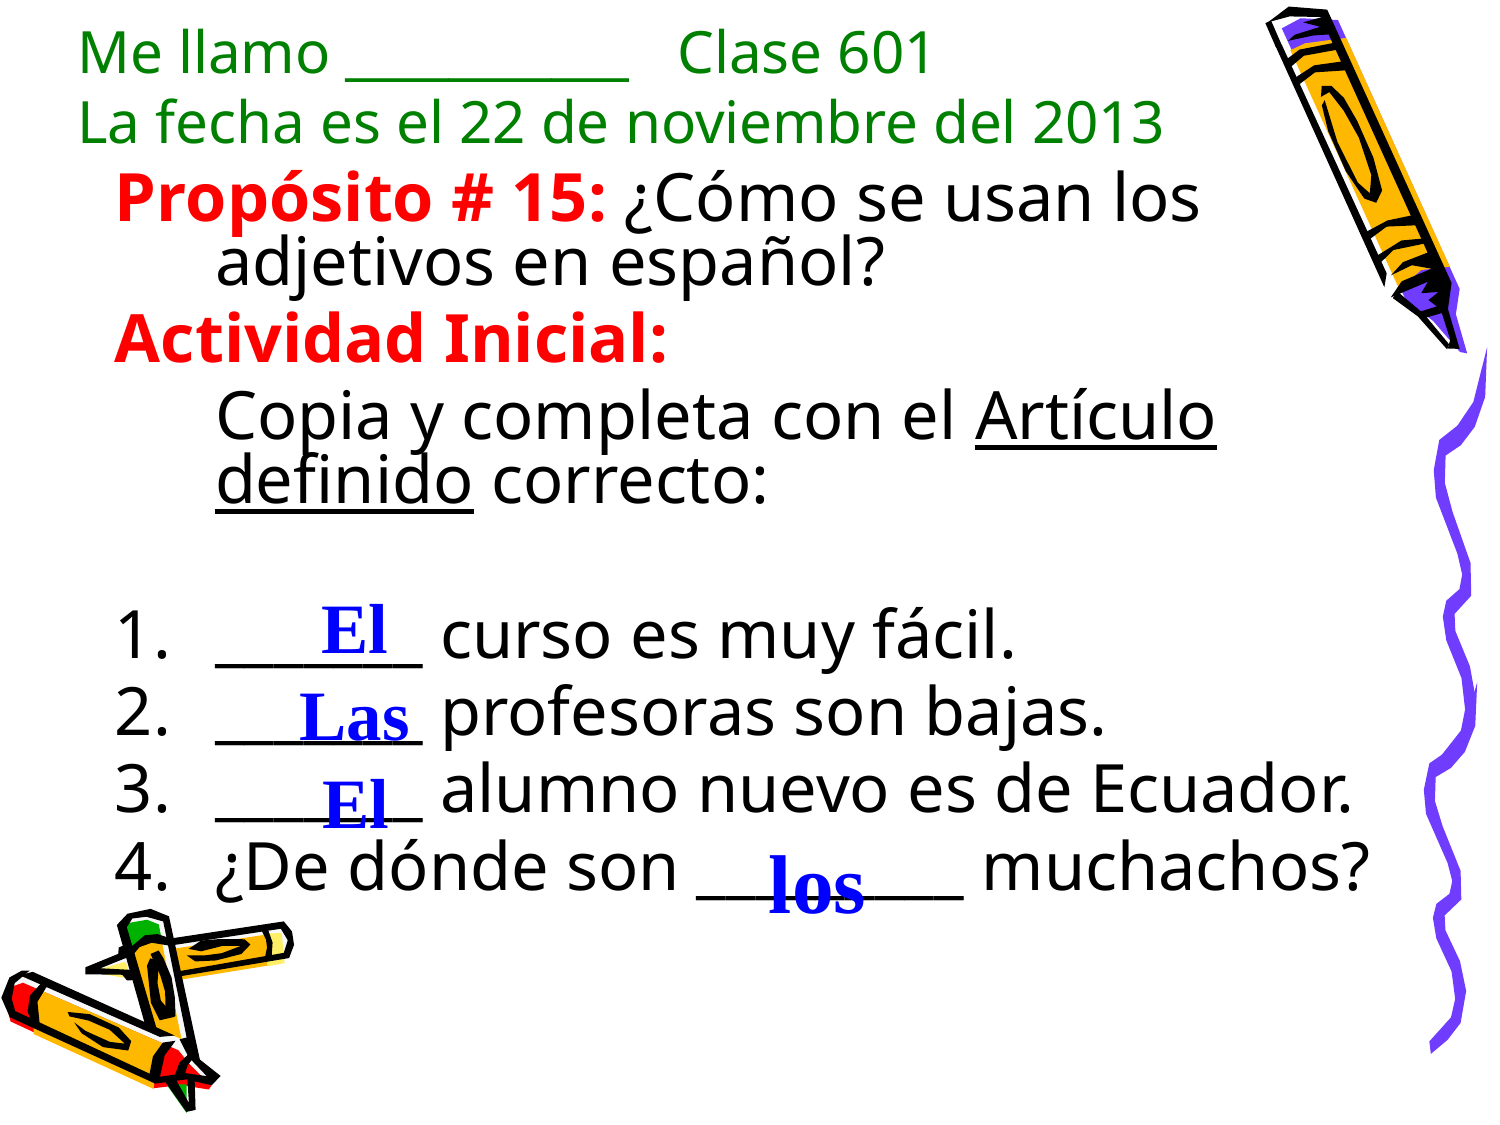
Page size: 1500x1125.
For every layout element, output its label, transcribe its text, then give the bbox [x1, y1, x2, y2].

title Me llamo ___________ Clase 601 La fecha es el 22 de noviembre del 2013 [62, 0, 1488, 163]
list Propósito # 15: ¿Cómo se usan los adjetivos en español? Actividad Inicial: Copia y completa con el Artículo definido correcto: _______ curso es muy fácil. _______ profesoras son bajas. _______ alumno nuevo es de Ecuador. ¿De dónde son _________ muchachos? [99, 162, 1488, 1125]
text_box El [187, 749, 525, 850]
text_box Las [209, 662, 500, 749]
text_box los [672, 822, 963, 938]
text_box El [209, 574, 500, 662]
